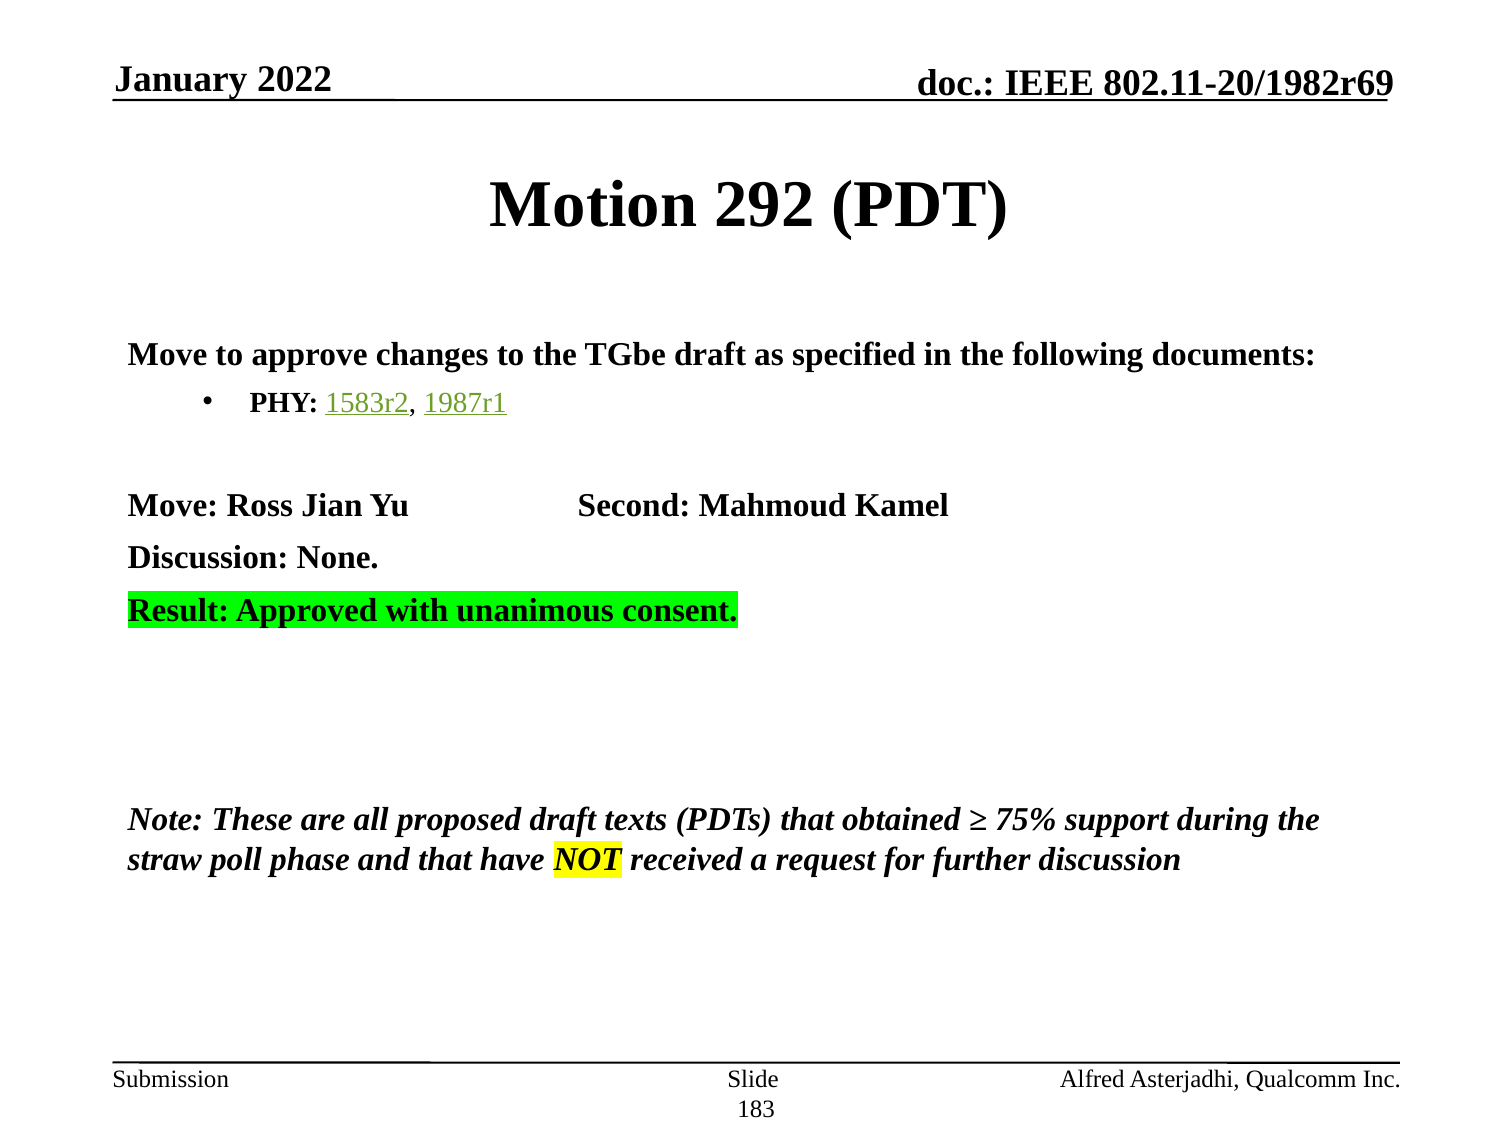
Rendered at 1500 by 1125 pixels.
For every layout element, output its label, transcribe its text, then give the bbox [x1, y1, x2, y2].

title Motion 292 (PDT) [112, 112, 1388, 288]
footer Alfred Asterjadhi, Qualcomm Inc. [878, 1061, 1402, 1093]
slide_number Slide 183 [712, 1061, 800, 1123]
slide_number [114, 54, 423, 100]
list Move to approve changes to the TGbe draft as specified in the following documents: PHY: 1583r2, 1987r1 Move: Ross Jian Yu Second: Mahmoud Kamel Discussion: None. Result: Approved with unanimous consent. Note: These are all proposed draft texts (PDTs) that obtained ≥ 75% support during the straw poll phase and that have NOT received a request for further discussion [112, 324, 1388, 1063]
